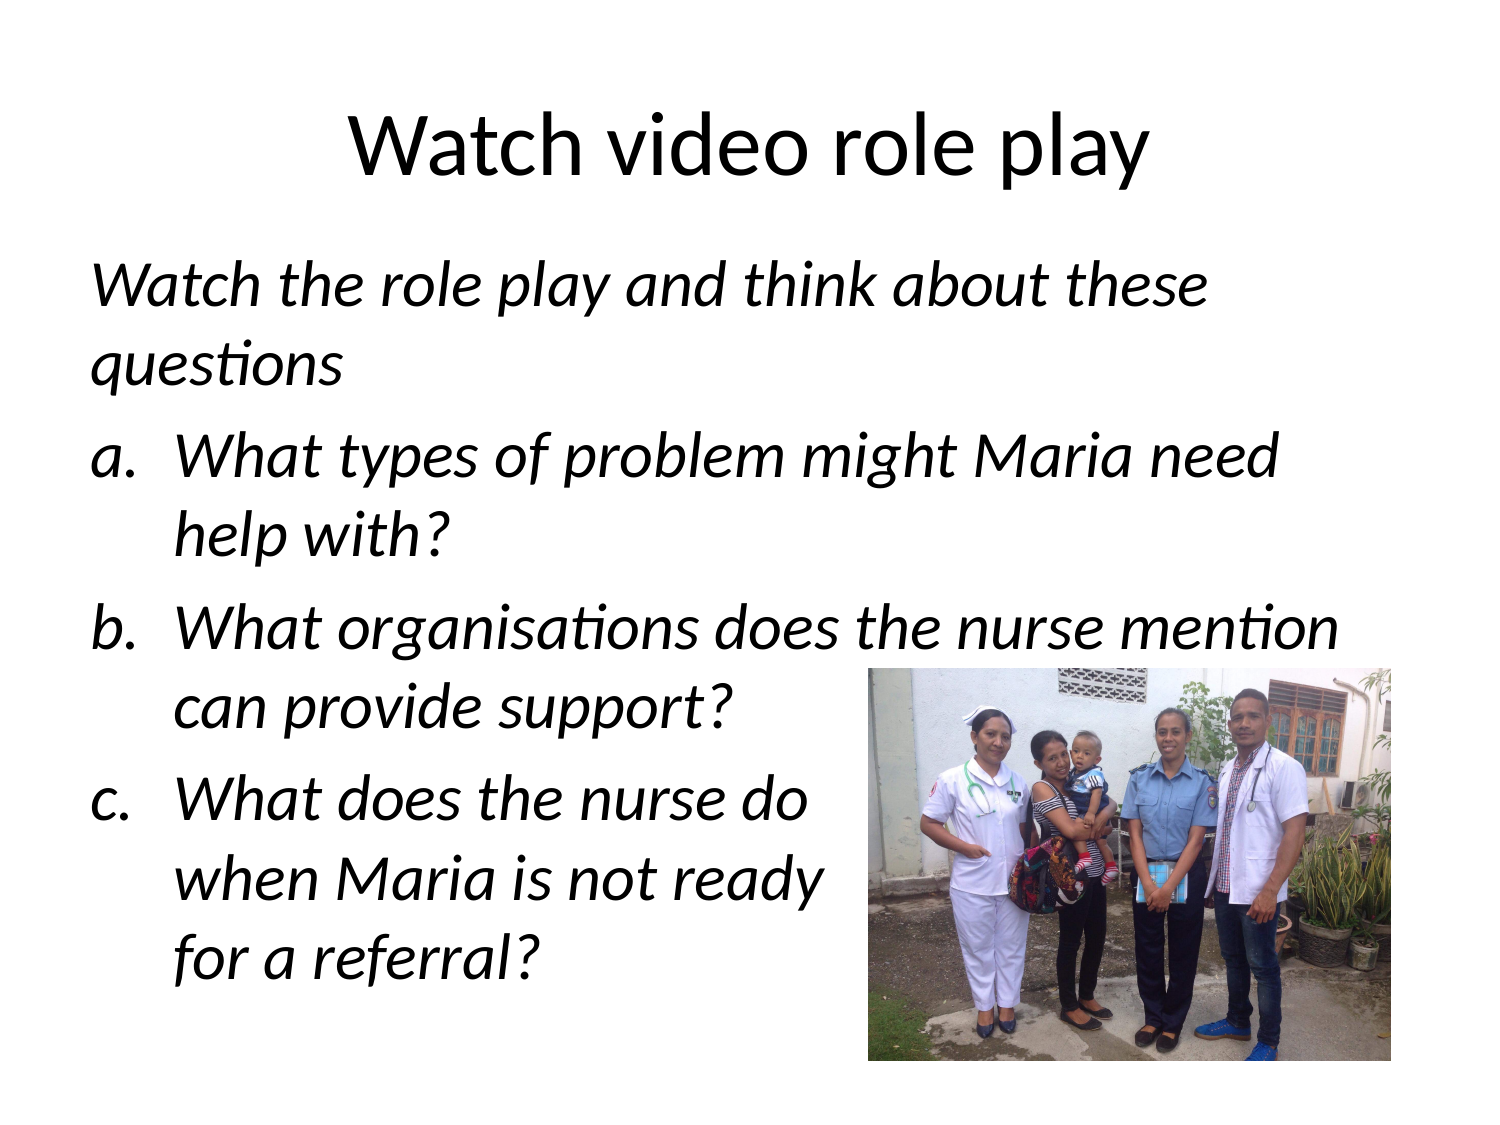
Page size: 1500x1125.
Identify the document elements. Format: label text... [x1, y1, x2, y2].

title Watch video role play [75, 45, 1425, 232]
list Watch the role play and think about these questions What types of problem might Maria need help with? What organisations does the nurse mention can provide support? What does the nurse do when Maria is not ready for a referral? [75, 232, 1425, 1005]
picture [867, 667, 1392, 1061]
